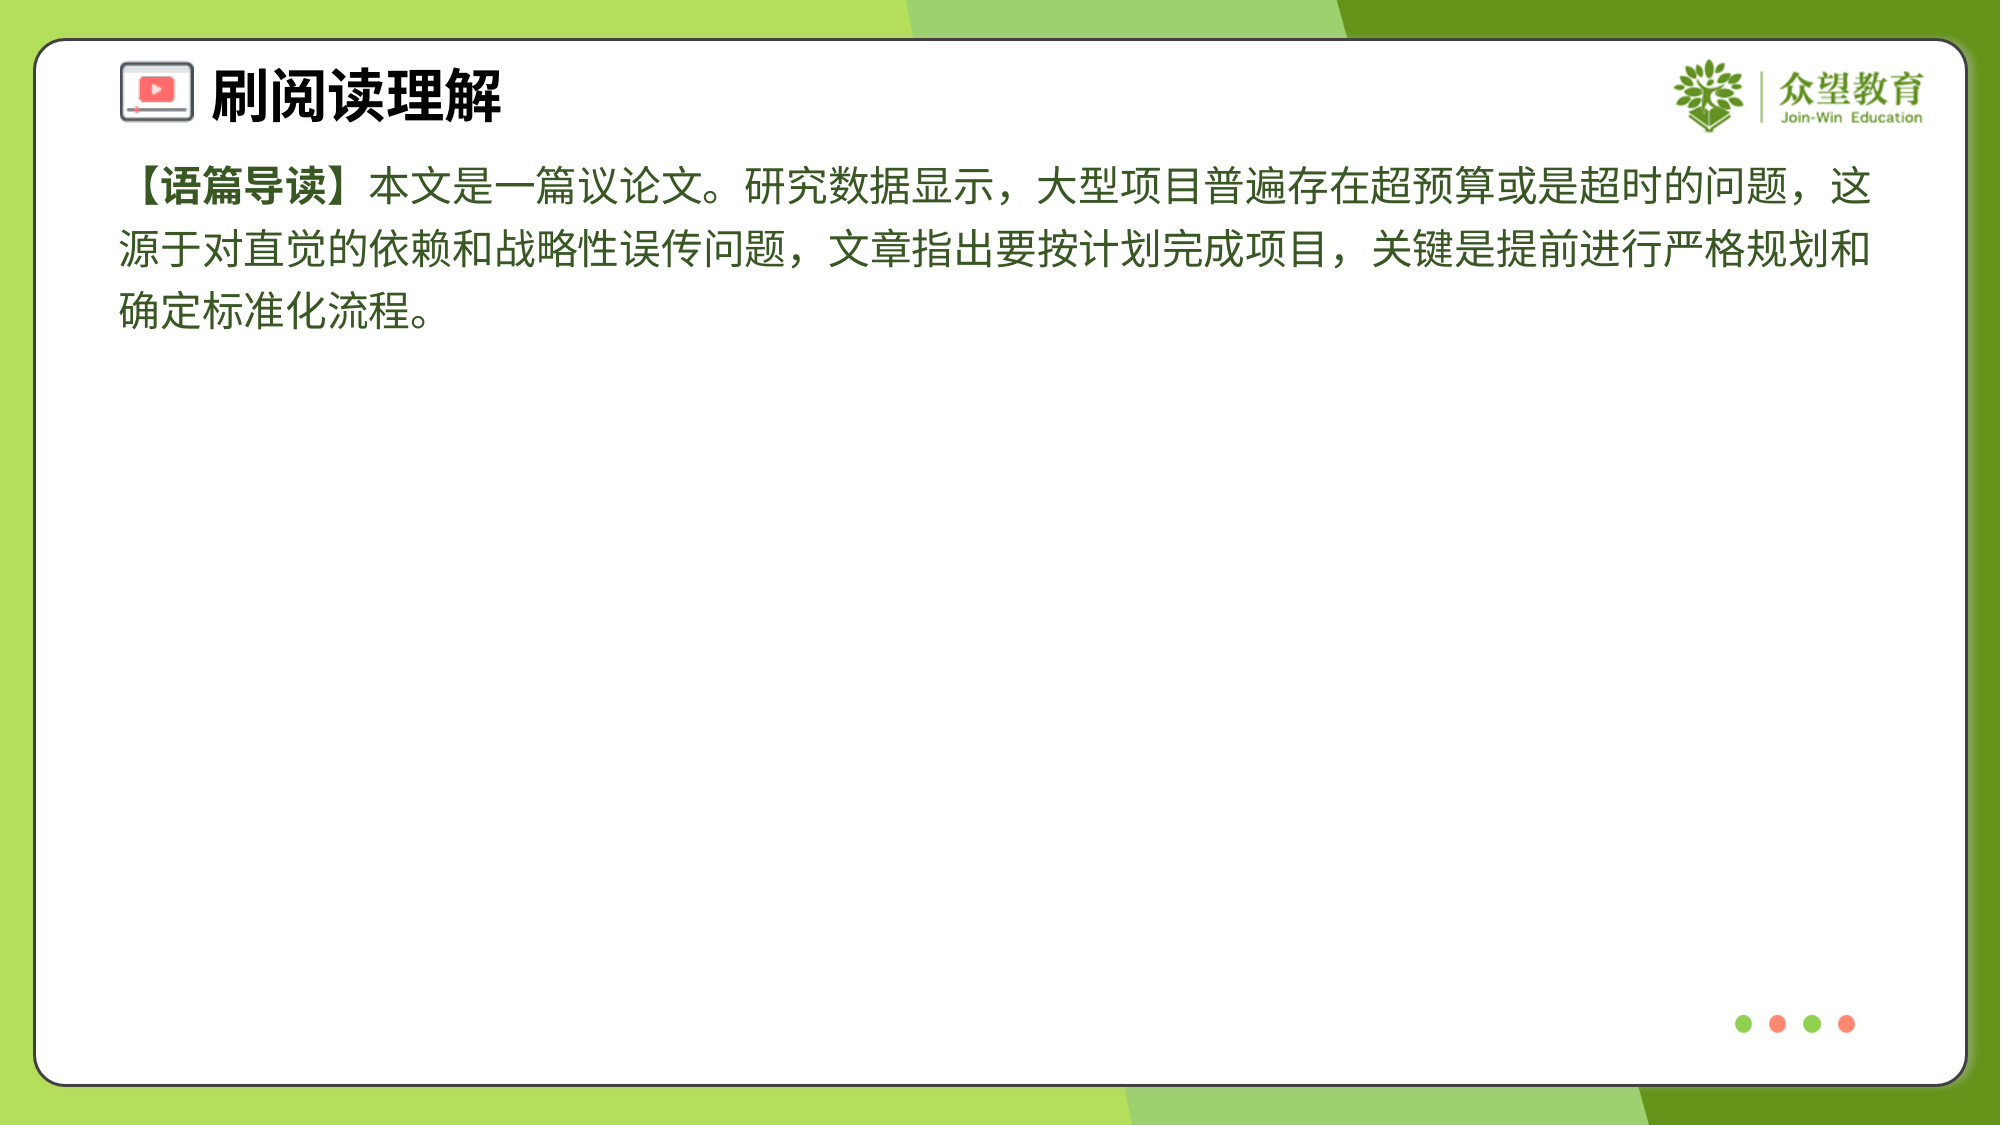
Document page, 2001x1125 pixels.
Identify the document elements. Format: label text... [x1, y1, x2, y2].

text_box 【语篇导读】本文是一篇议论文。研究数据显示，大型项目普遍存在超预算或是超时的问题，这源于对直觉的依赖和战略性误传问题，文章指出要按计划完成项目，关键是提前进行严格规划和确定标准化流程。 [118, 147, 1883, 331]
picture [0, 0, 2000, 1125]
